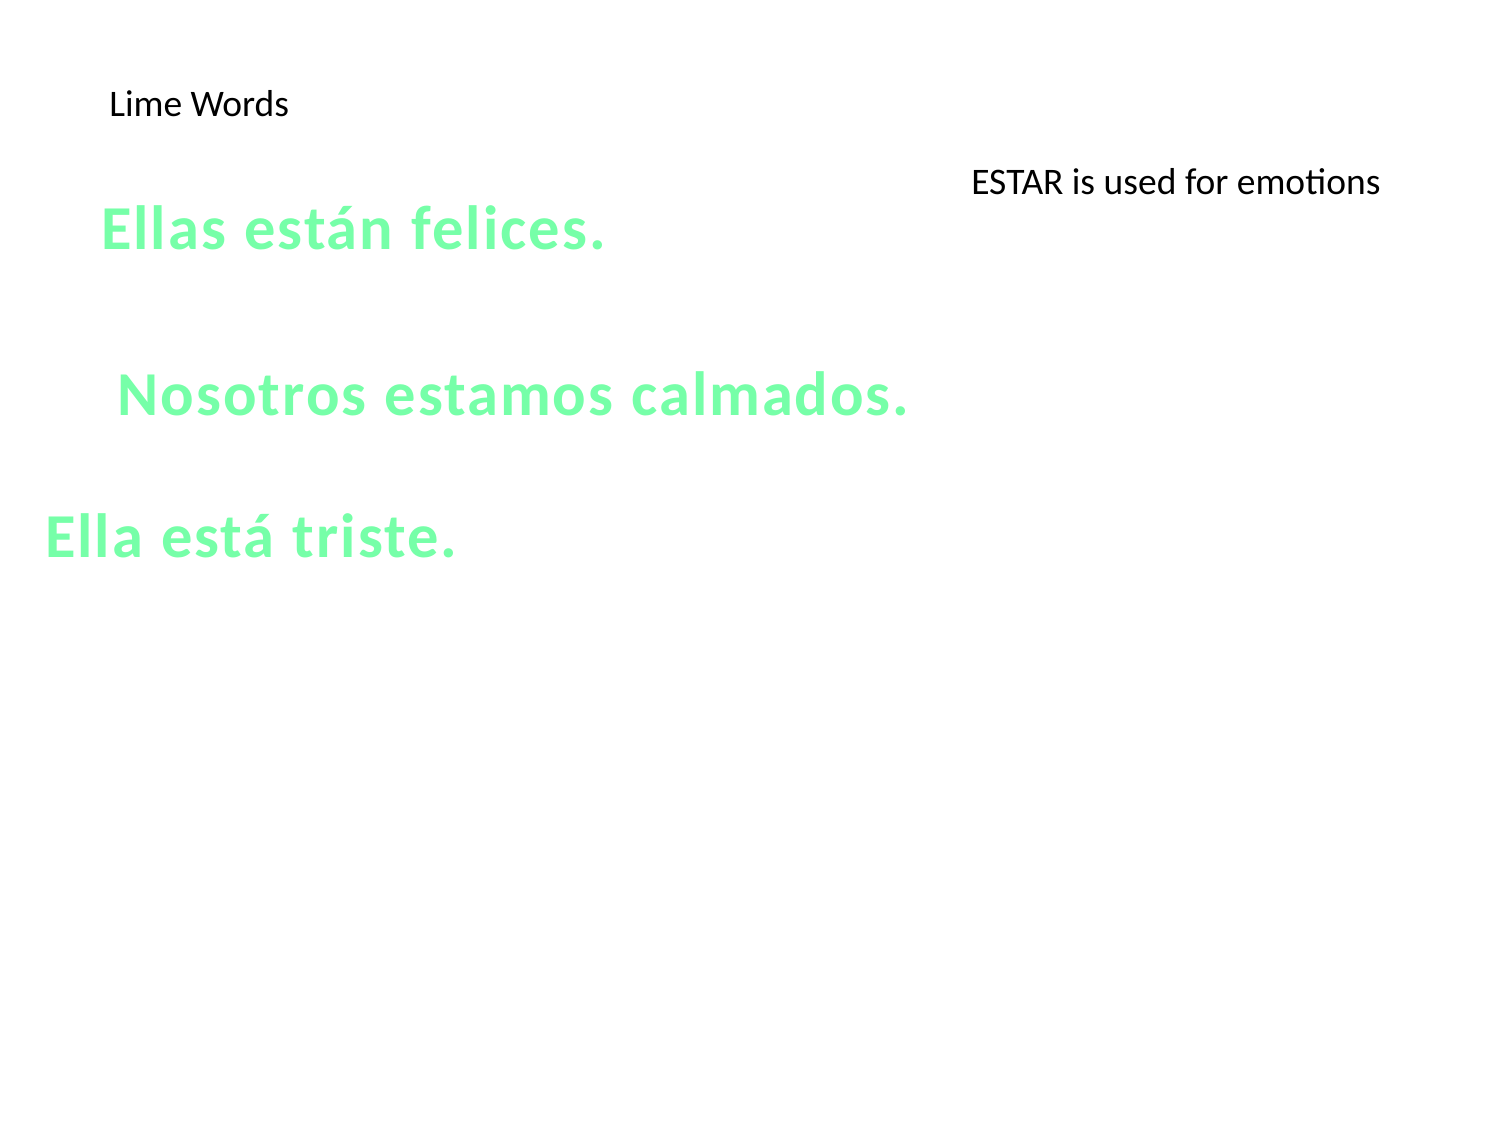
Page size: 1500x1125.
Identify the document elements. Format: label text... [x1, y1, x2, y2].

text_box Ellas están felices. [23, 179, 685, 270]
text_box Ella está triste. [0, 487, 583, 577]
text_box Lime Words [94, 71, 305, 132]
text_box ESTAR is used for emotions [956, 149, 1396, 210]
text_box Nosotros estamos calmados. [0, 345, 1029, 436]
